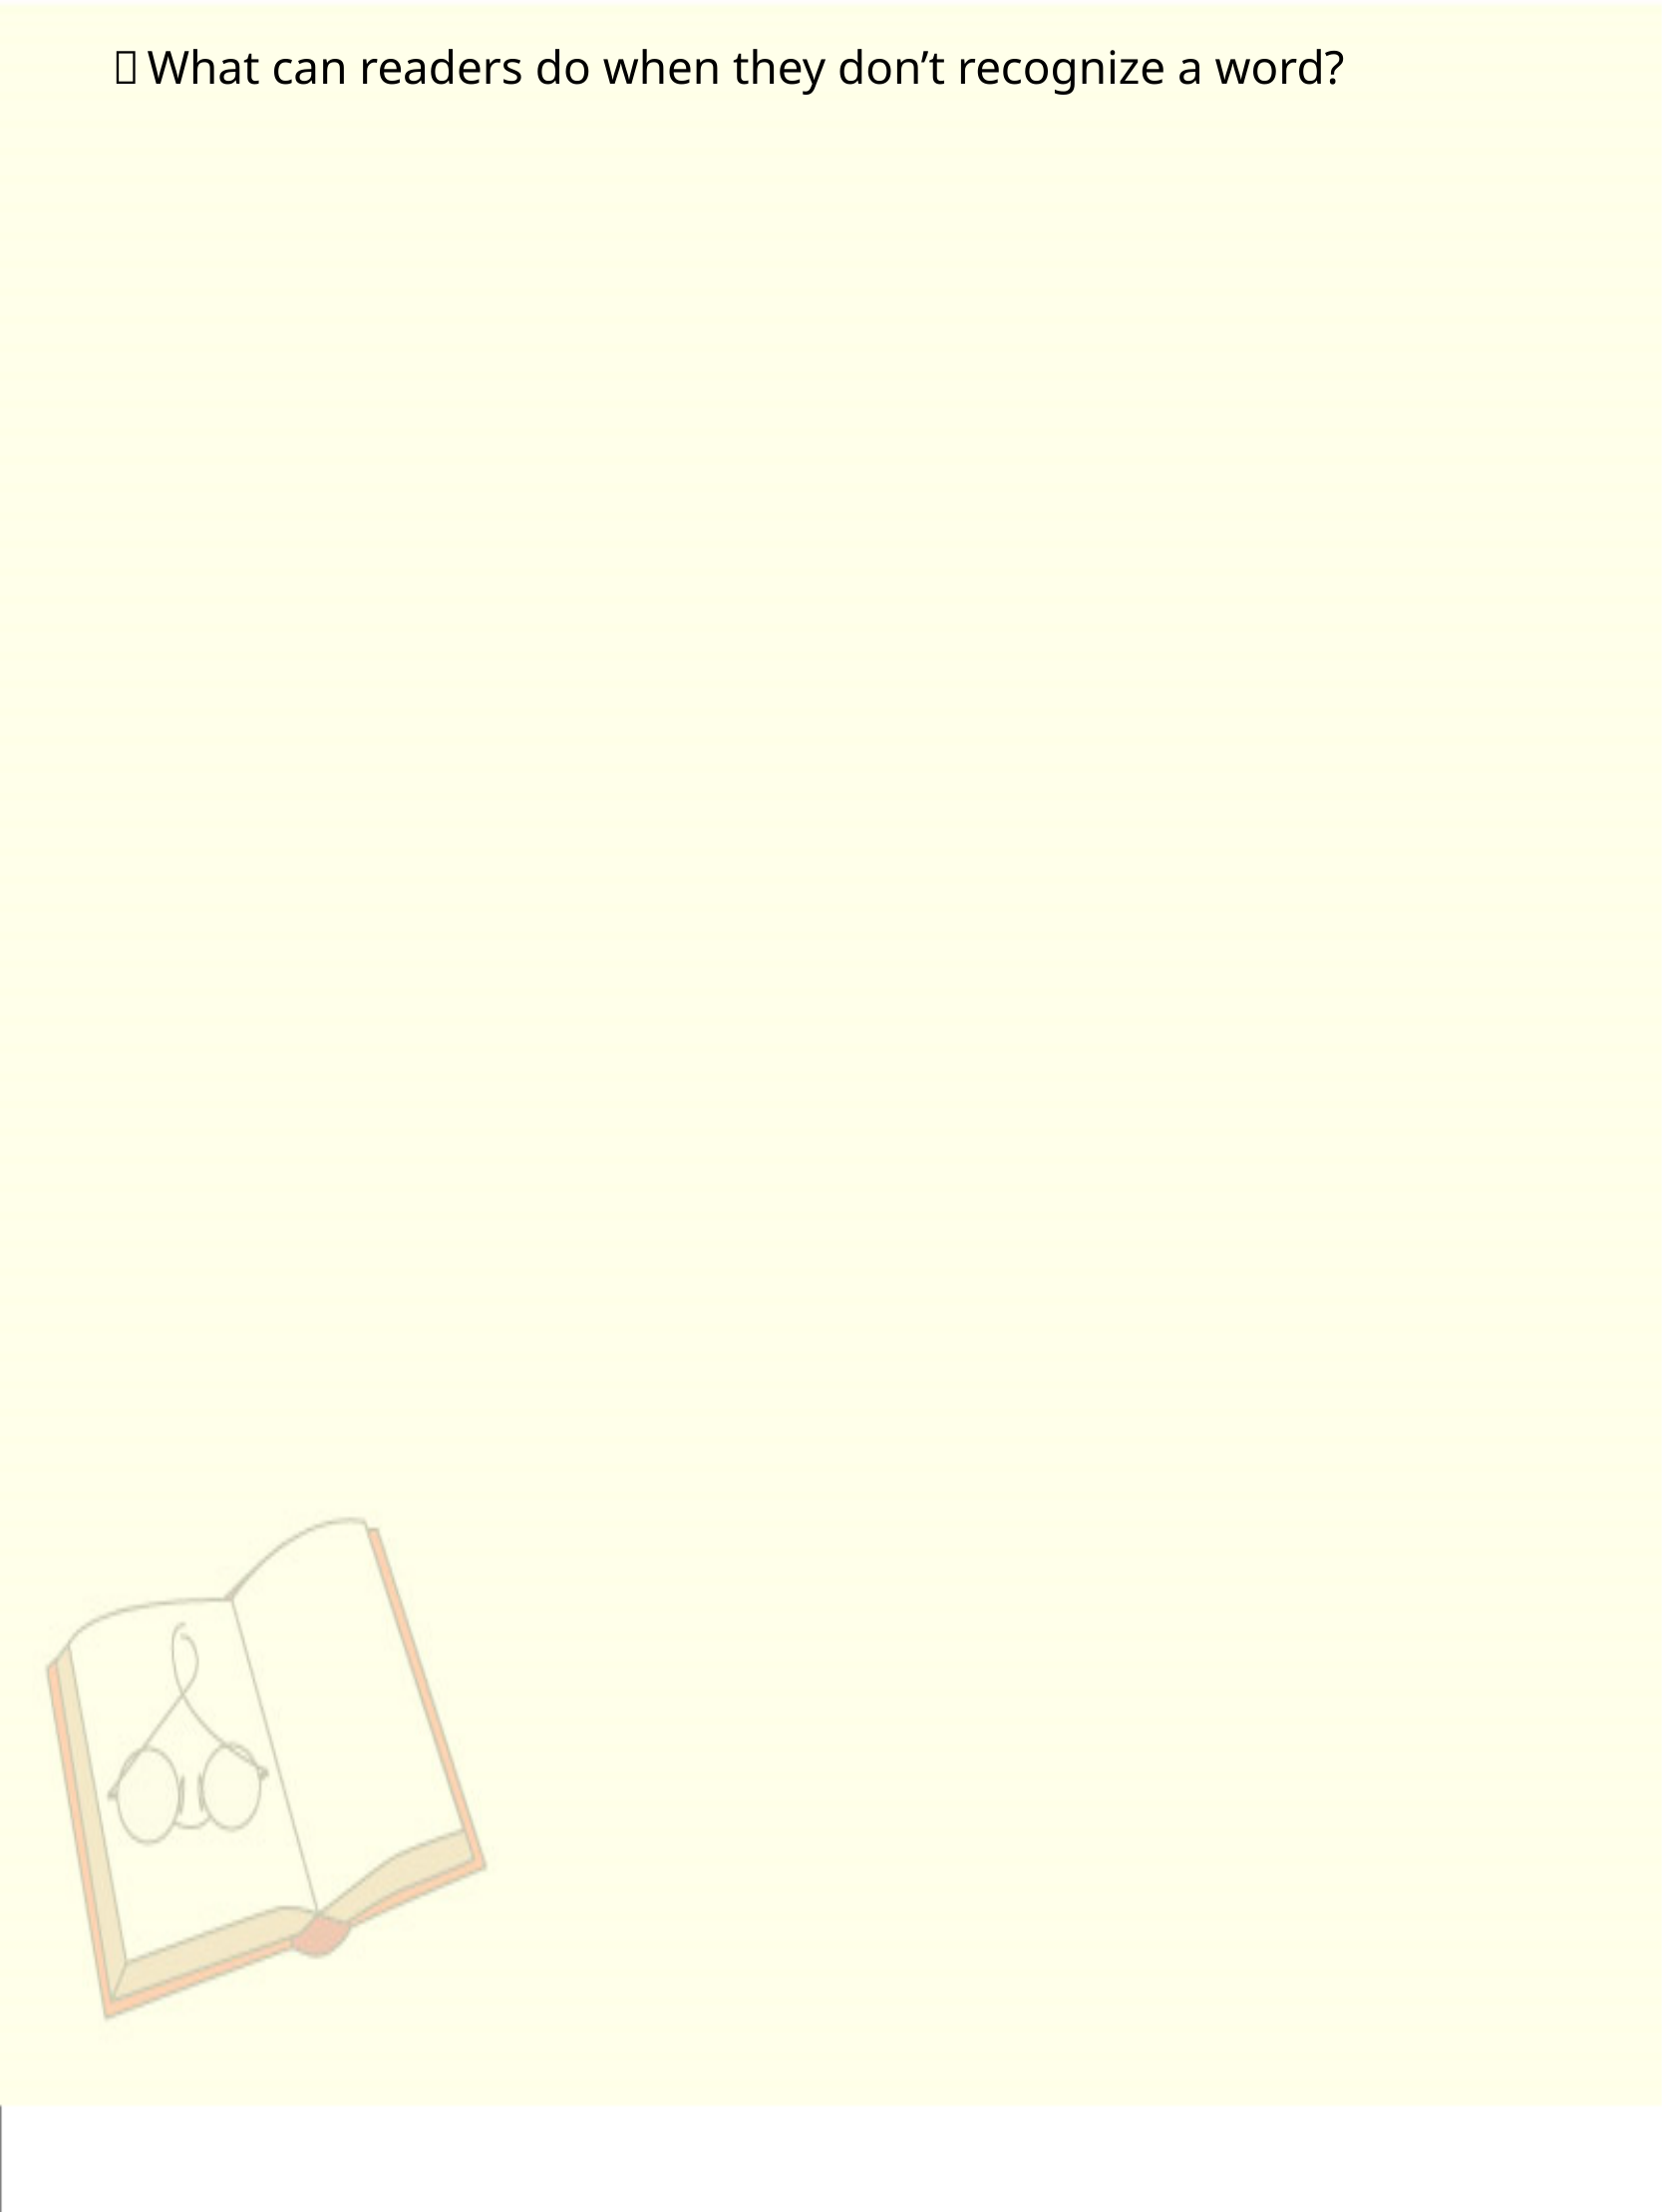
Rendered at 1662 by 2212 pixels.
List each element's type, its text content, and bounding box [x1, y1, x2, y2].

picture [0, 0, 1662, 2212]
text_box  What can readers do when they don’t recognize a word? [97, 31, 1543, 101]
